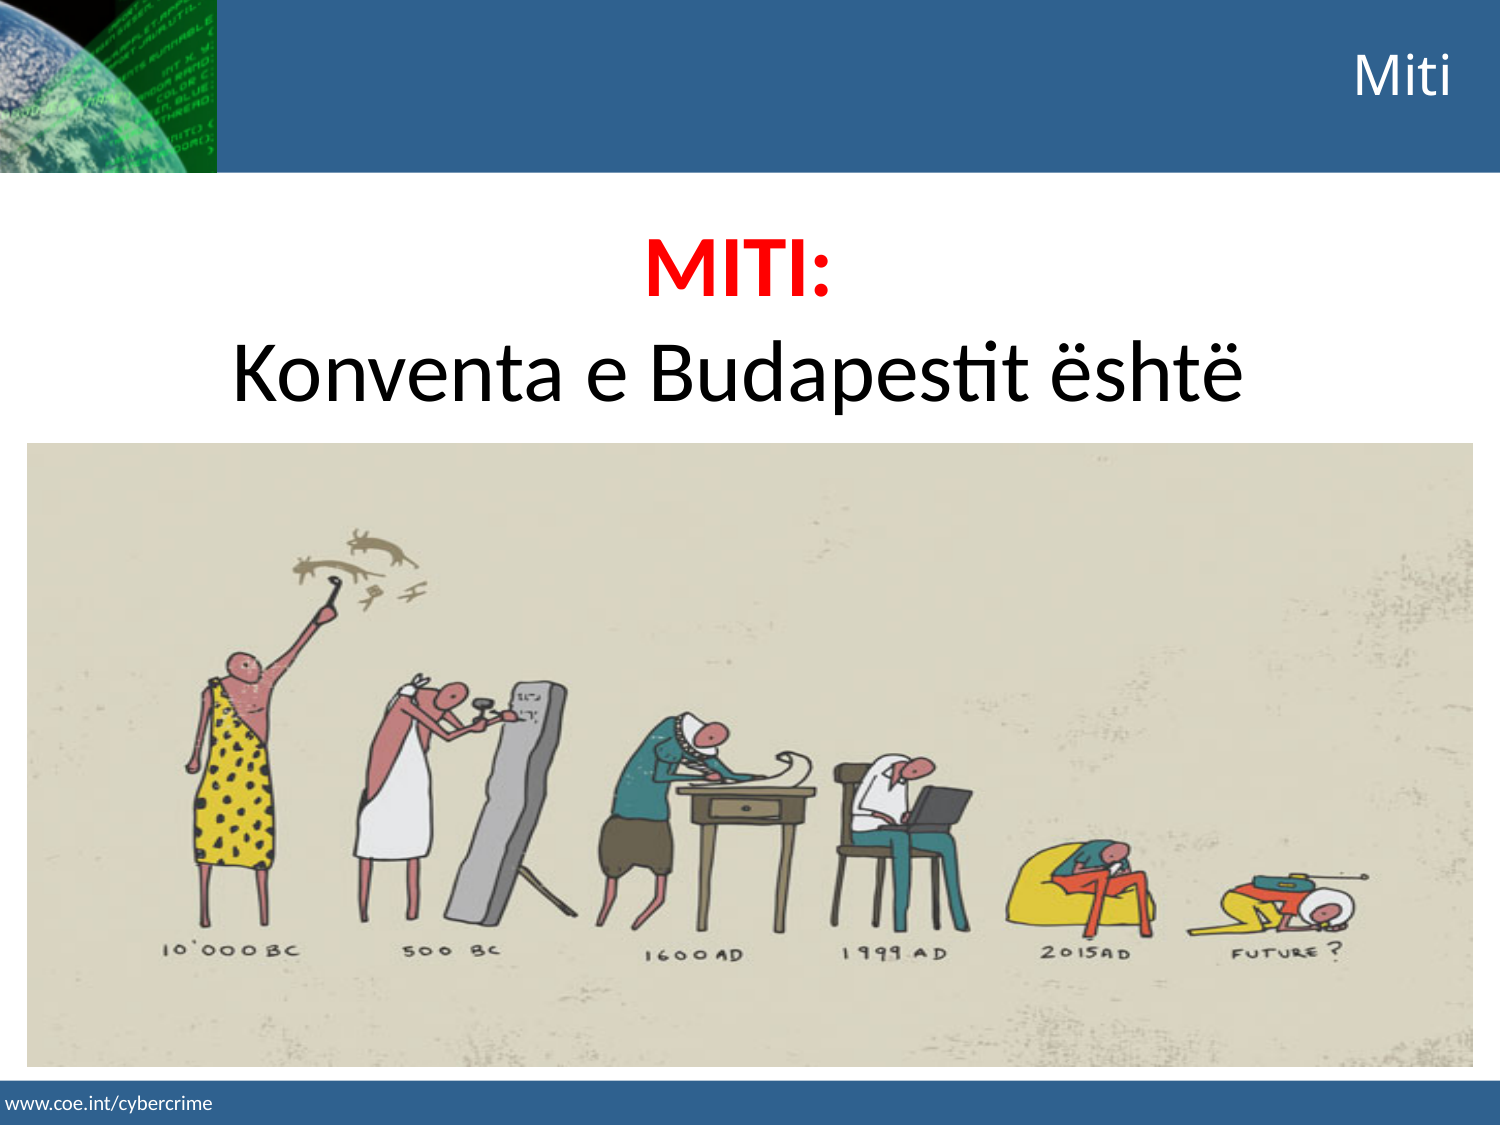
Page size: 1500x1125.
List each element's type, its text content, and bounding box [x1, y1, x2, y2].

text_box Miti [230, 31, 1483, 114]
text_box MITI: Konventa e Budapestit është vjetruar [118, 202, 1360, 443]
picture [27, 443, 1473, 1067]
picture [0, 0, 217, 173]
